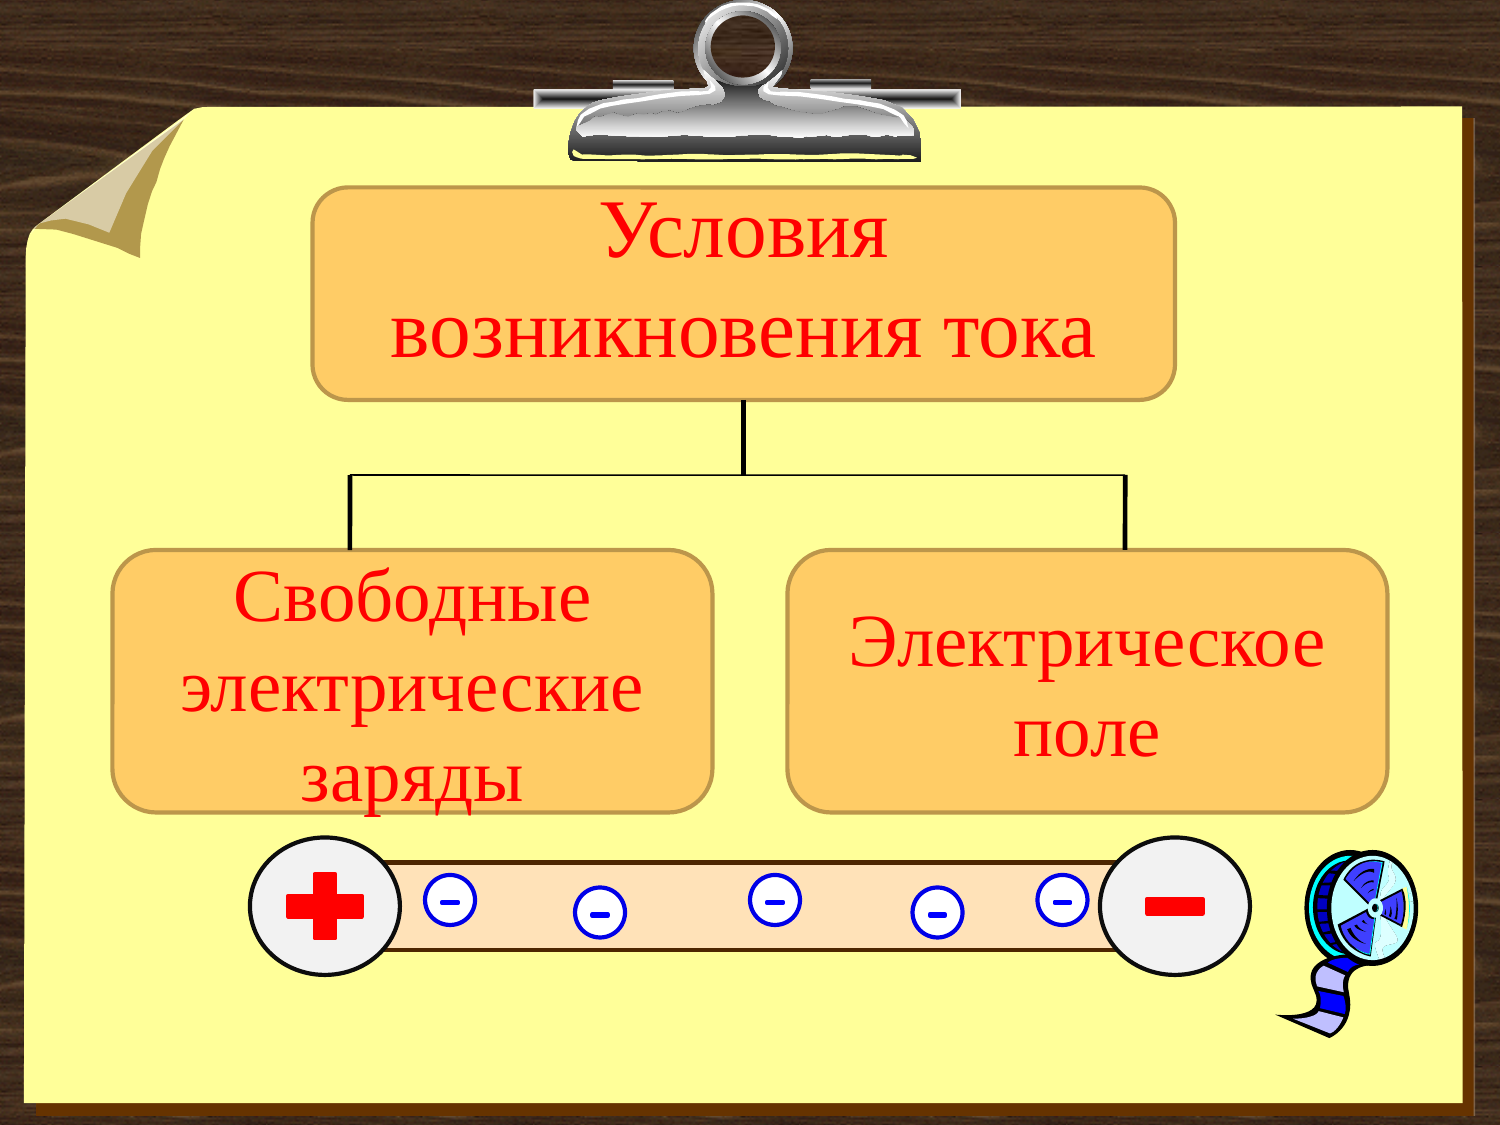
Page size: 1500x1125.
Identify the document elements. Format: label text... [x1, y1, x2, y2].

picture [710, 15, 775, 78]
text_box [385, 860, 1115, 952]
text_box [424, 874, 476, 926]
text_box [247, 835, 403, 978]
text_box [1145, 897, 1205, 916]
text_box Условия возникновения тока [310, 185, 1178, 403]
text_box [286, 872, 364, 940]
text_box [1037, 874, 1088, 926]
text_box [749, 874, 801, 926]
text_box [1097, 835, 1253, 978]
text_box Электрическое поле [785, 547, 1390, 815]
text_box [912, 887, 963, 938]
picture [1274, 849, 1419, 1039]
text_box Свободные электрические заряды [110, 547, 715, 815]
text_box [574, 887, 626, 938]
picture [0, 0, 1500, 1125]
